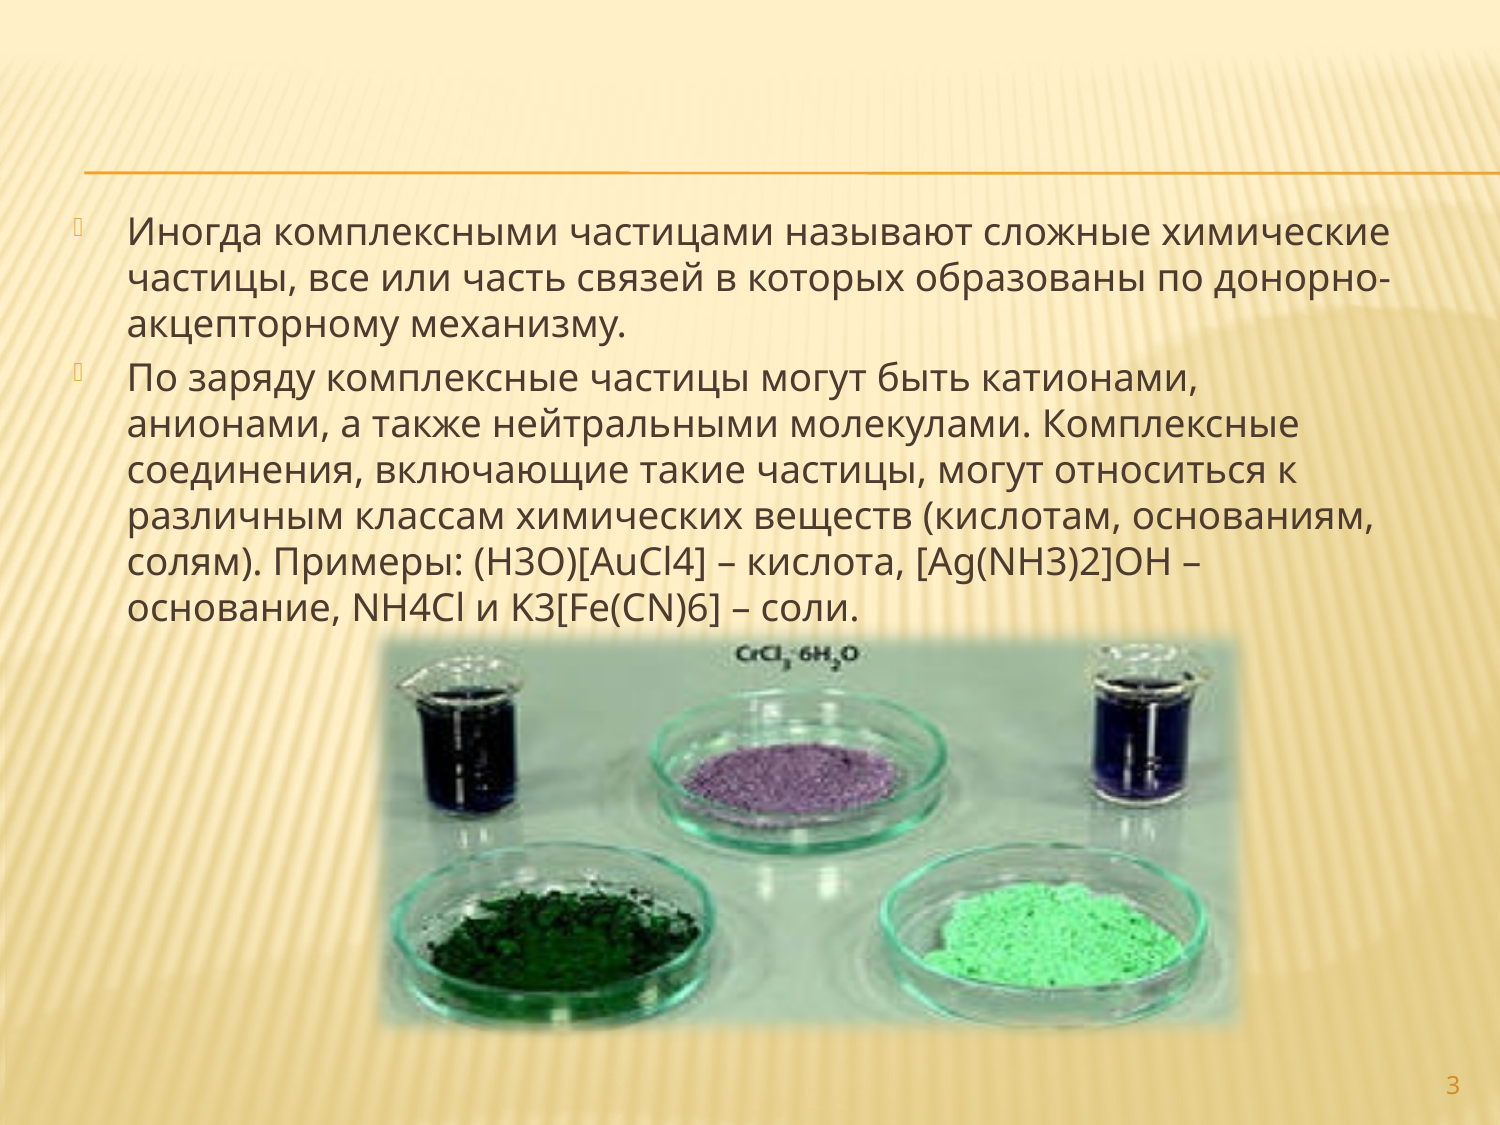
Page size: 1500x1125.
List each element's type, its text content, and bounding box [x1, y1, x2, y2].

list Иногда комплексными частицами называют сложные химические частицы, все или часть связей в которых образованы по донорно-акцепторному механизму. По заряду комплексные частицы могут быть катионами, анионами, а также нейтральными молекулами. Комплексные соединения, включающие такие частицы, могут относиться к различным классам химических веществ (кислотам, основаниям, солям). Примеры: (H3O)[AuCl4] – кислота, [Ag(NH3)2]OH – основание, NH4Cl и K3[Fe(CN)6] – соли. [58, 198, 1419, 645]
slide_number 3 [1350, 1062, 1475, 1103]
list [362, 620, 1255, 1044]
